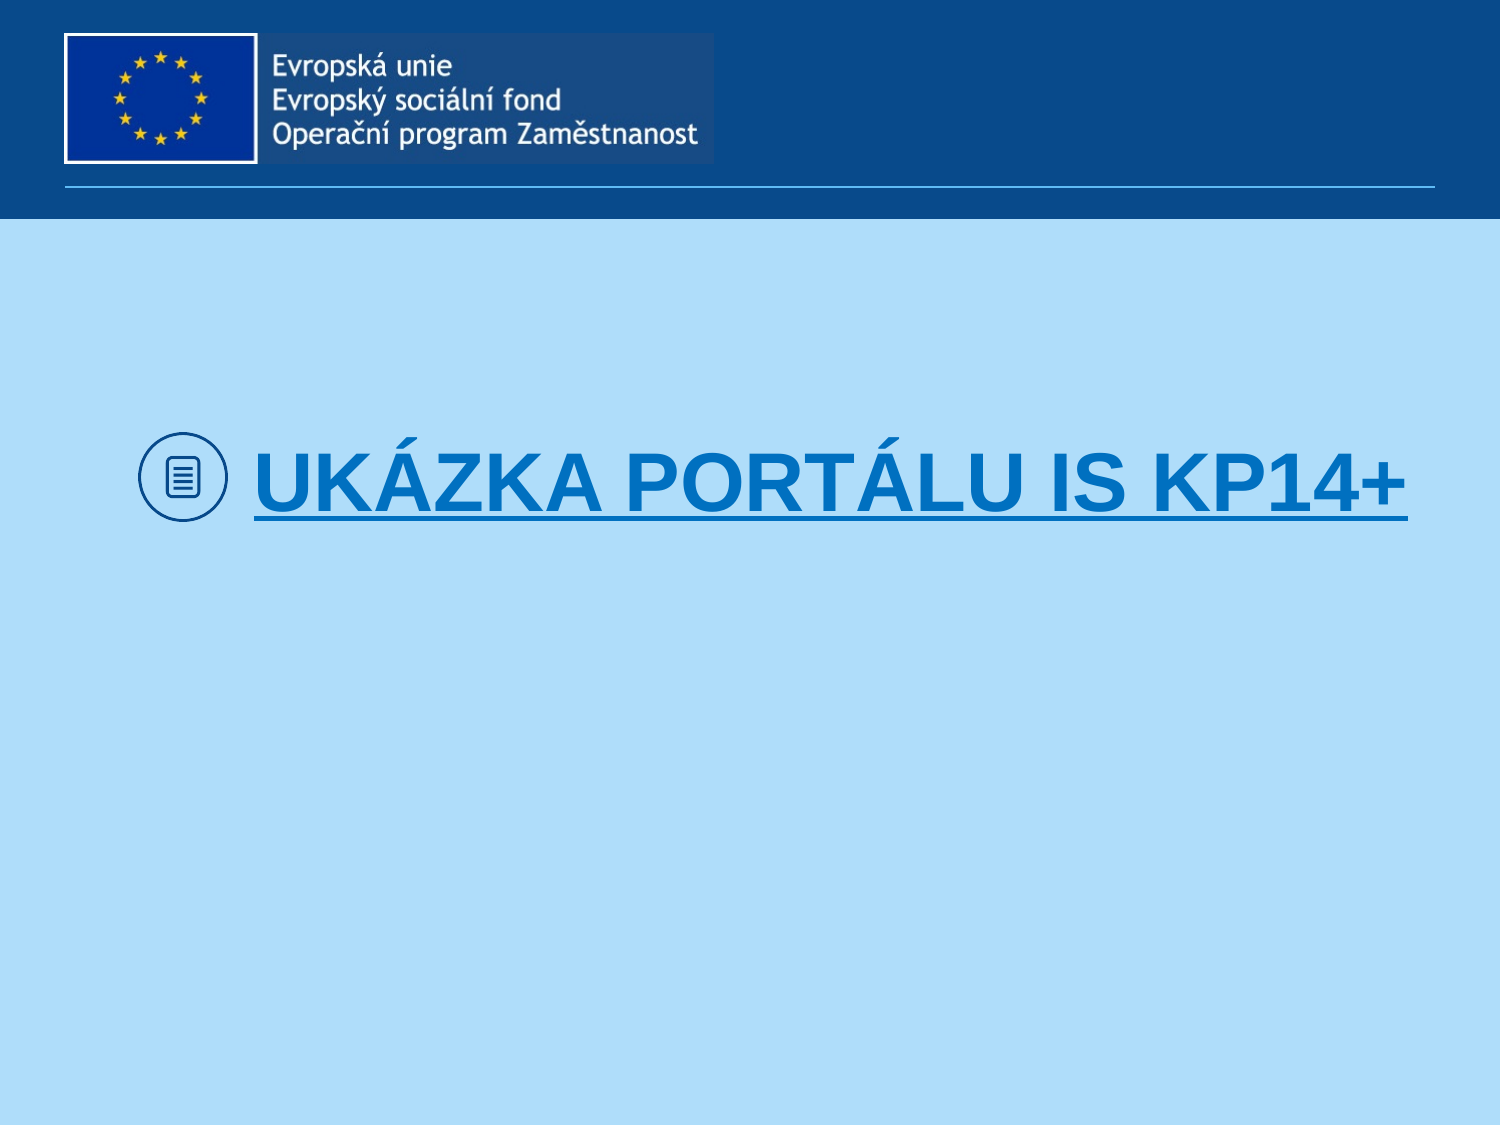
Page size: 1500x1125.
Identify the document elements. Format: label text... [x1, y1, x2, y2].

picture [64, 33, 714, 164]
title Ukázka portálu IS KP14+ [248, 428, 1441, 629]
picture [138, 432, 228, 522]
